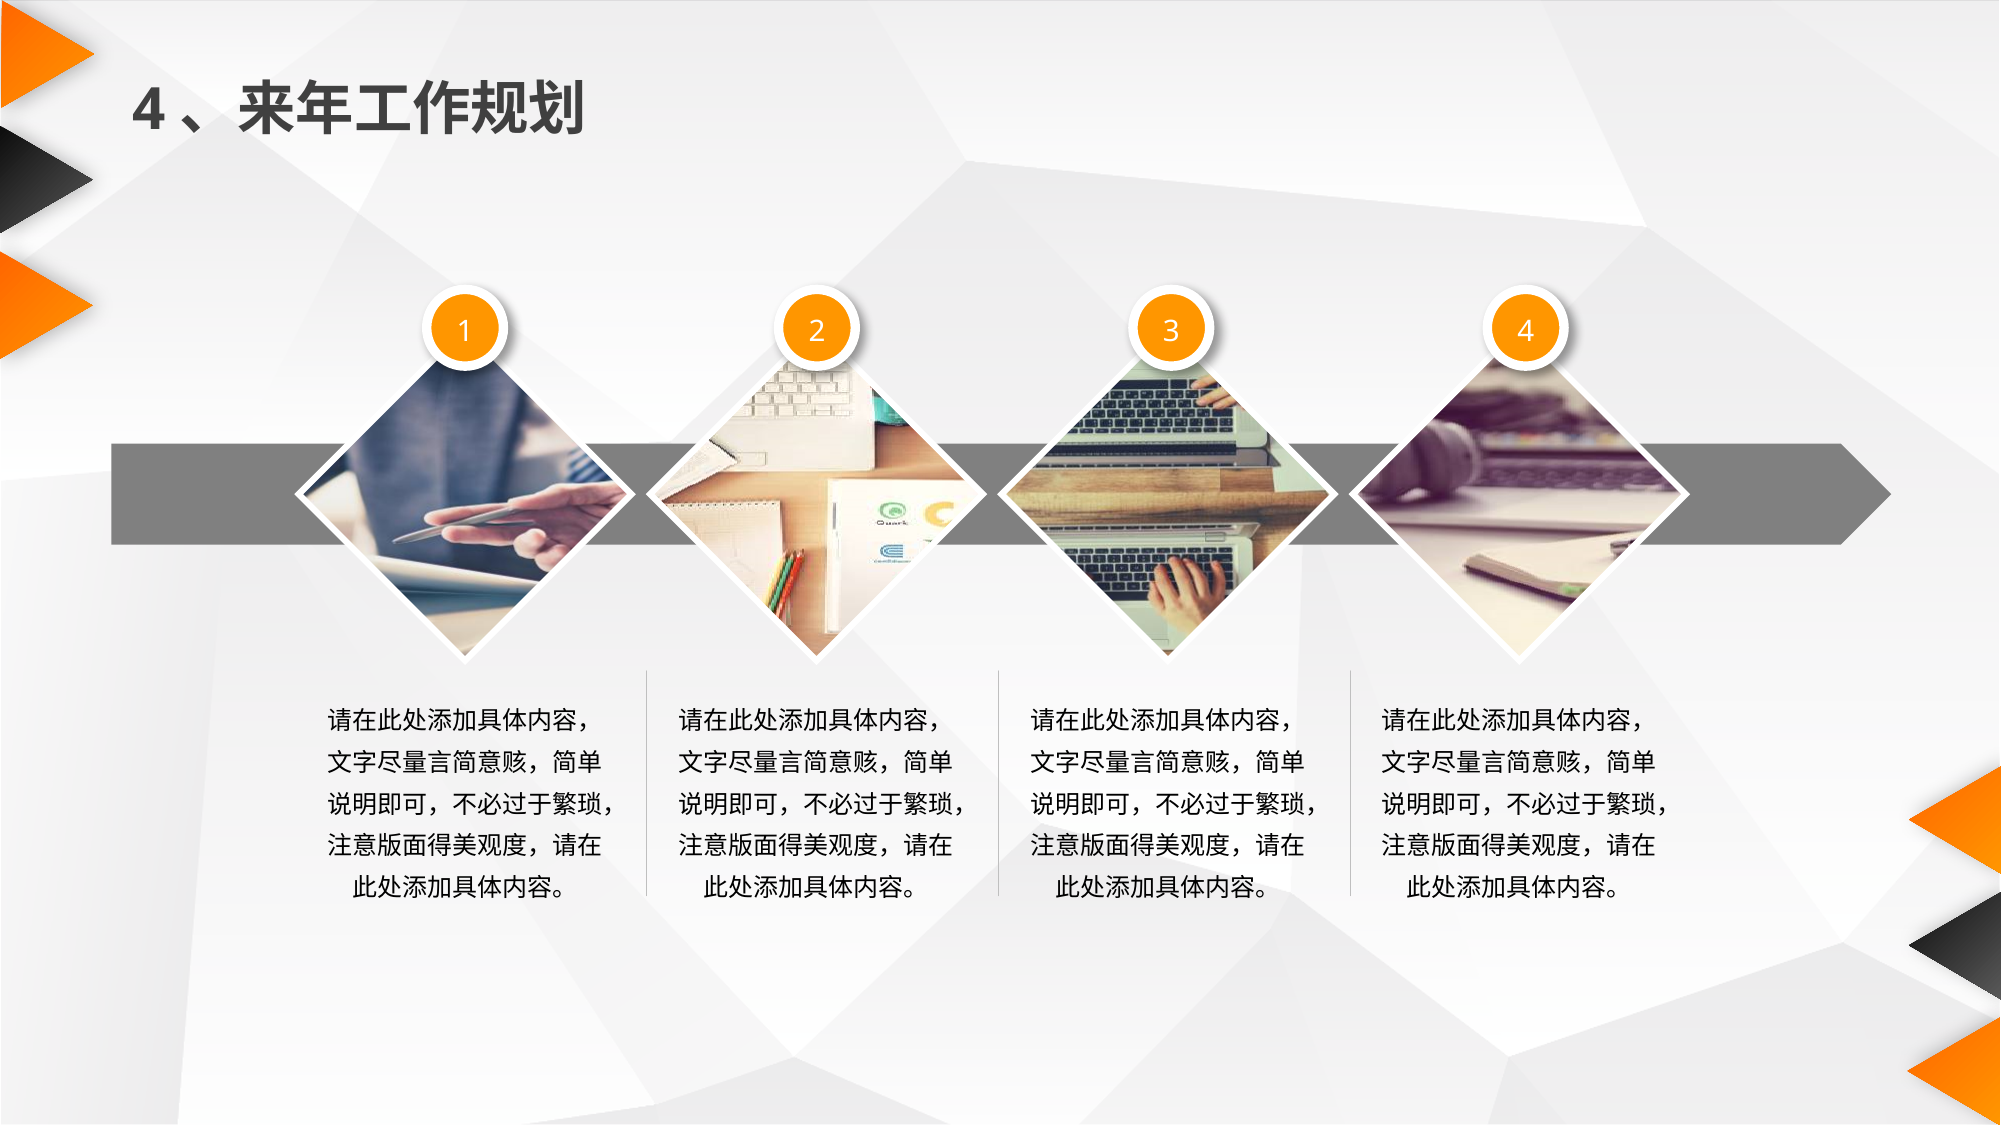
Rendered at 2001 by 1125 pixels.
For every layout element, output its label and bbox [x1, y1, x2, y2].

text_box [0, 132, 227, 227]
text_box [304, 670, 1680, 957]
text_box [1775, 898, 2000, 993]
picture [1, 0, 1999, 1125]
